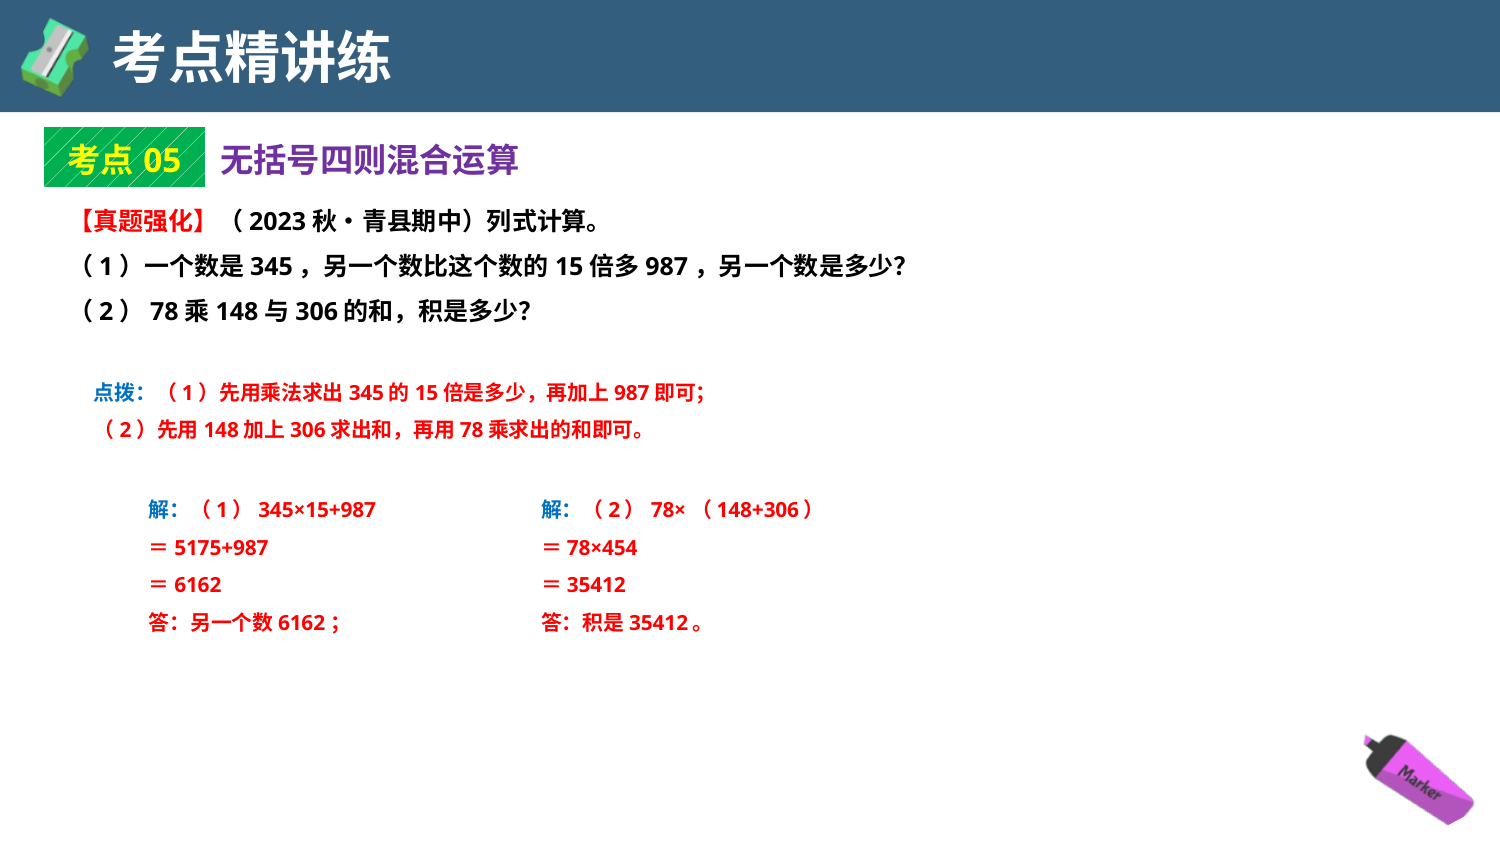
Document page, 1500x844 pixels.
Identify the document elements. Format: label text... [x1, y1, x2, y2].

text_box [0, 0, 1500, 113]
picture [1344, 700, 1479, 844]
text_box 考点精讲练 [106, 9, 416, 104]
text_box 解：（1）345×15+987 ＝5175+987 ＝6162 答：另一个数6162； [133, 477, 406, 642]
picture [14, 17, 100, 103]
text_box 点拨：（1）先用乘法求出345的15倍是多少，再加上987即可； （2）先用148加上306求出和，再用78乘求出的和即可。 [79, 359, 1391, 424]
table_header 无括号四则混合运算 [206, 127, 738, 187]
text_box 【真题强化】（2023秋•青县期中）列式计算。 （1）一个数是345，另一个数比这个数的15倍多987，另一个数是多少？ （2）78乘148与306的和，积是多少？ [53, 183, 1447, 349]
table_header 考点05 [44, 127, 205, 187]
text_box 解：（2）78×（148+306） ＝78×454 ＝35412 答：积是35412。 [526, 477, 893, 642]
